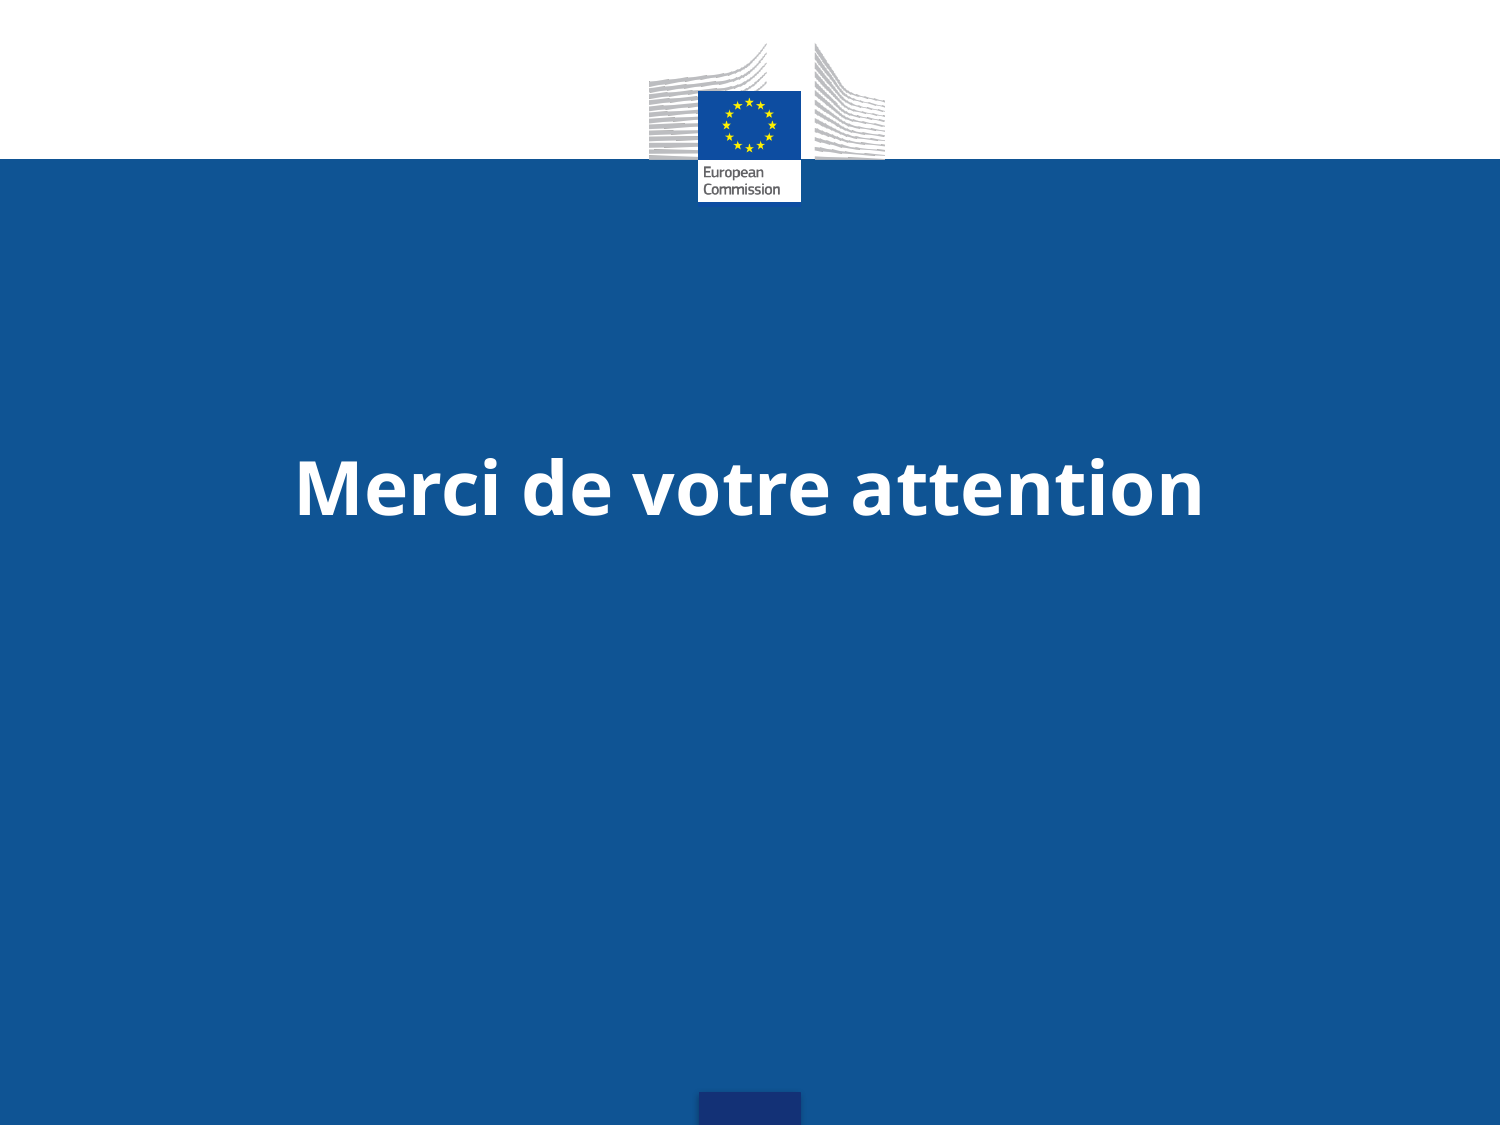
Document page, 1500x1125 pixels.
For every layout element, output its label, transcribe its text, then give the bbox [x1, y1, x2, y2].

subtitle Merci de votre attention [49, 432, 1451, 811]
